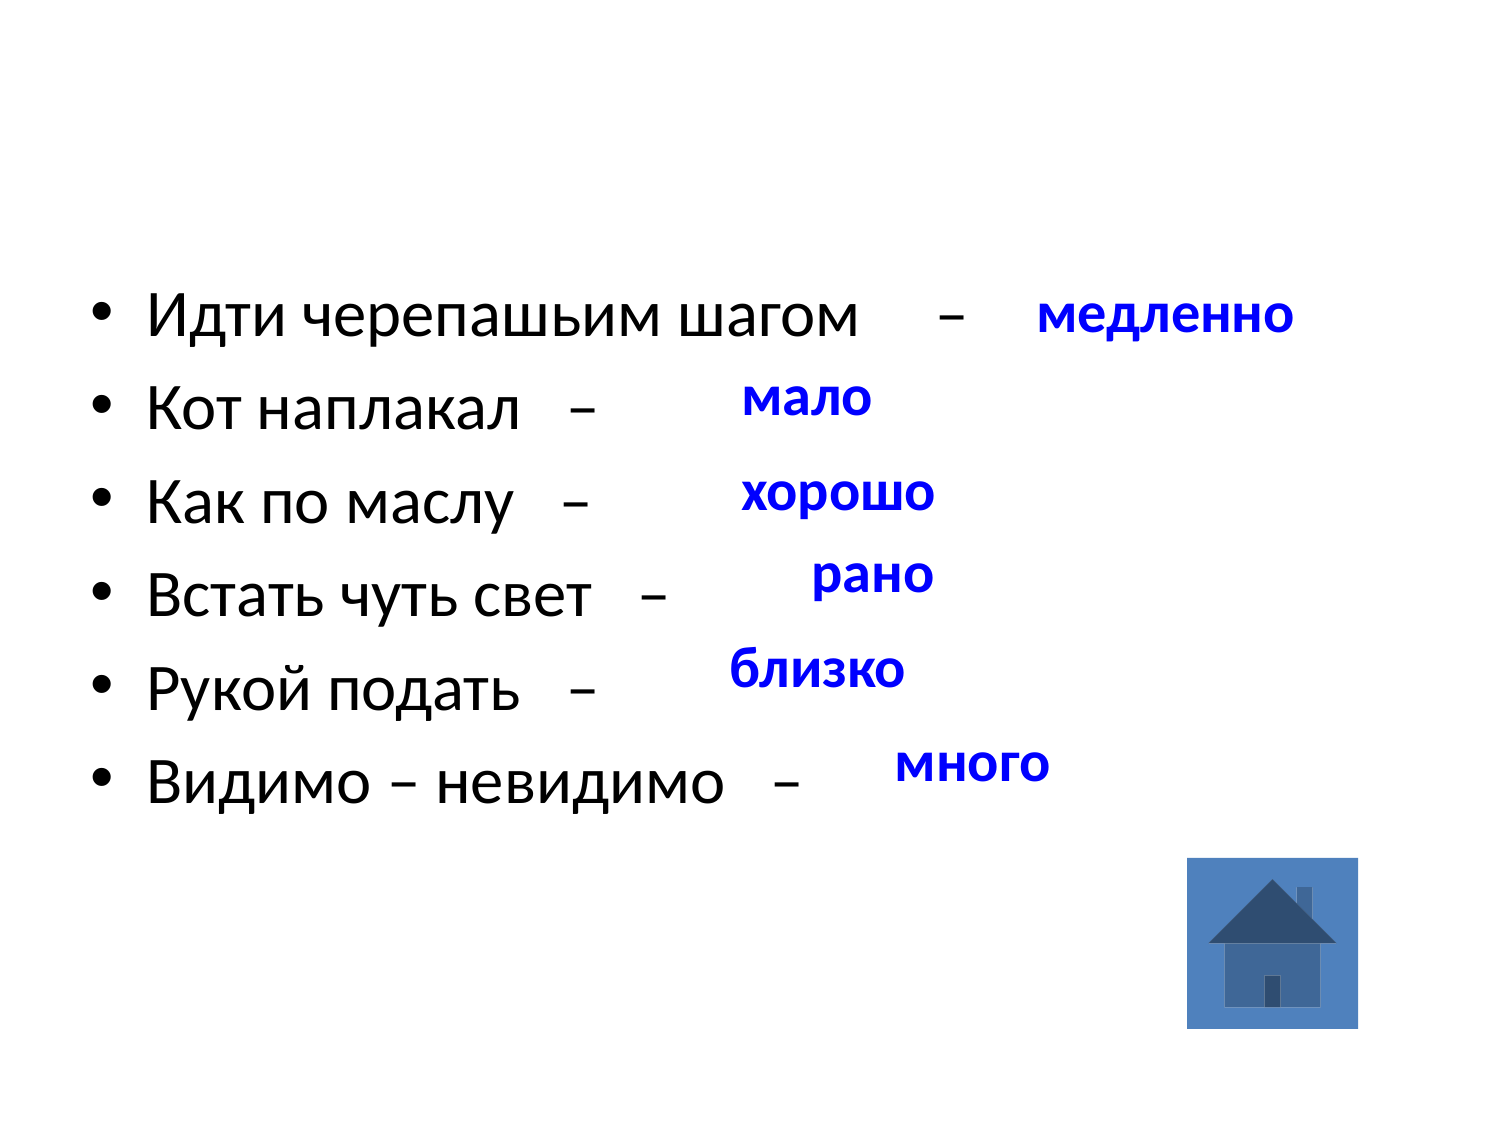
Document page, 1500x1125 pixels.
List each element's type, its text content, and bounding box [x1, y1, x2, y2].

list Идти черепашьим шагом – Кот наплакал – Как по маслу – Встать чуть свет – Рукой подать – Видимо – невидимо – [75, 262, 1425, 1012]
text_box близко [714, 621, 1034, 707]
text_box [1187, 857, 1359, 1029]
text_box мало [726, 350, 1045, 435]
text_box медленно [1021, 267, 1341, 352]
text_box рано [797, 527, 1116, 612]
text_box много [879, 716, 1199, 801]
text_box хорошо [726, 444, 1045, 529]
